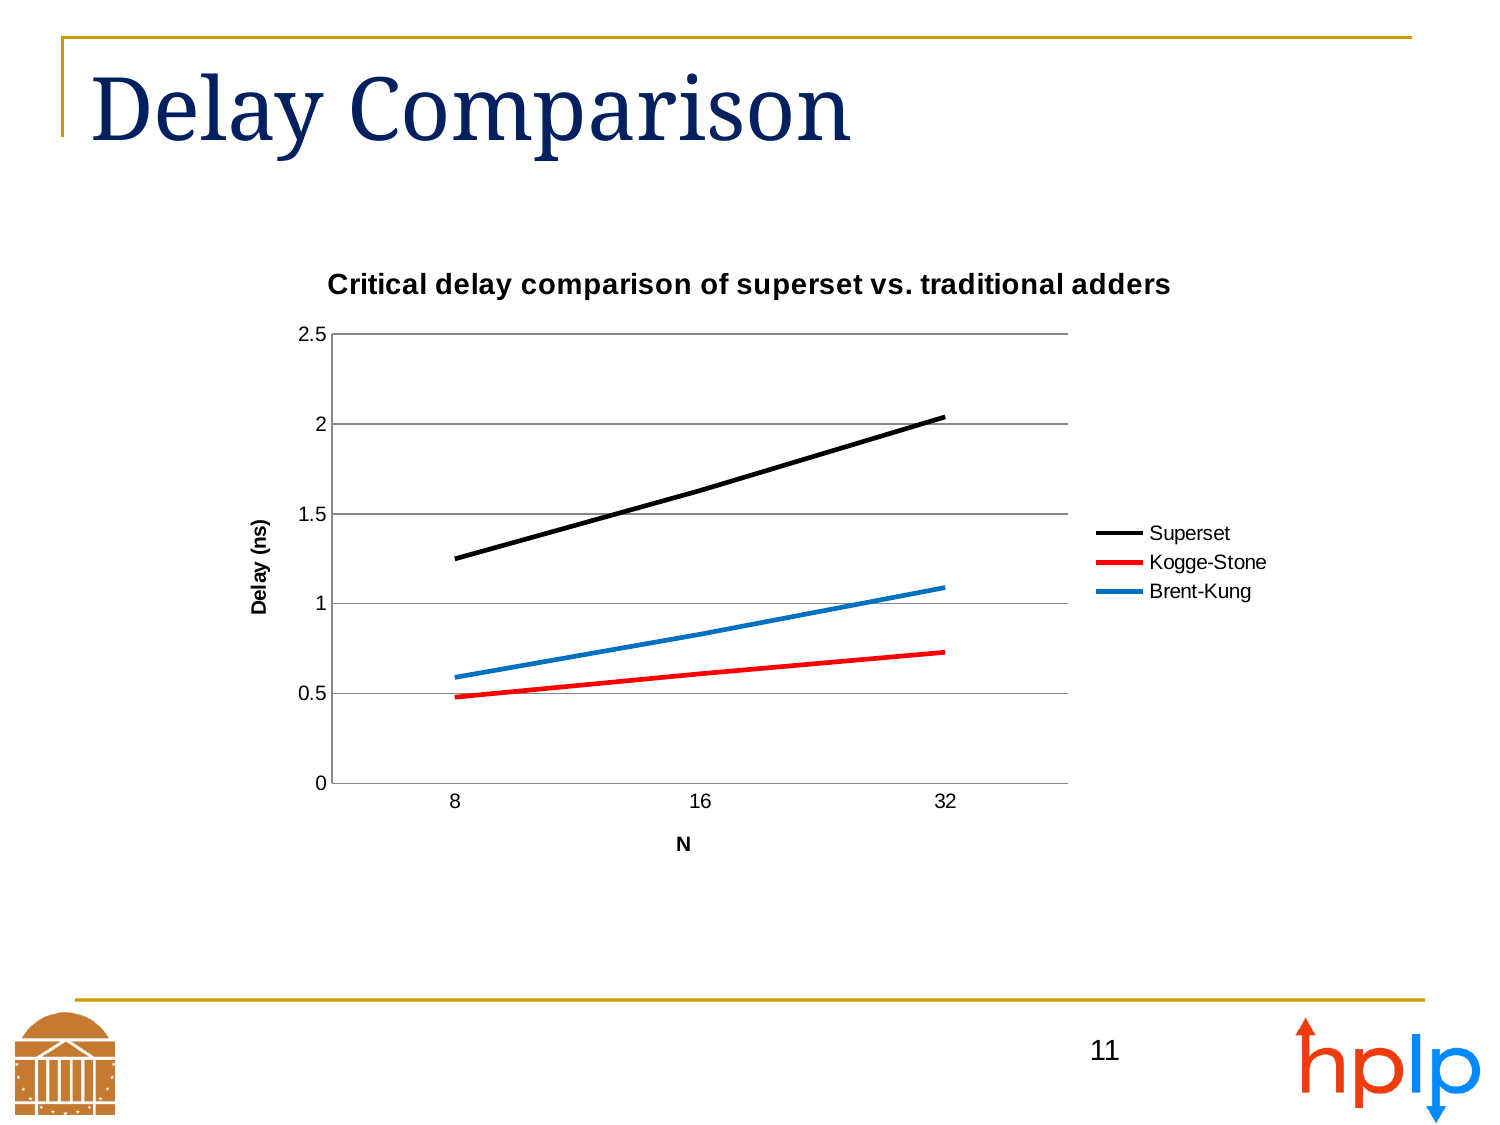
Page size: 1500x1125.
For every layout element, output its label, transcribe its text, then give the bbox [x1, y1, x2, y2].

picture [15, 1012, 115, 1115]
chart [213, 237, 1287, 887]
slide_number 11 [1074, 1024, 1425, 1100]
picture [1257, 999, 1500, 1125]
title Delay Comparison [74, 45, 1426, 233]
